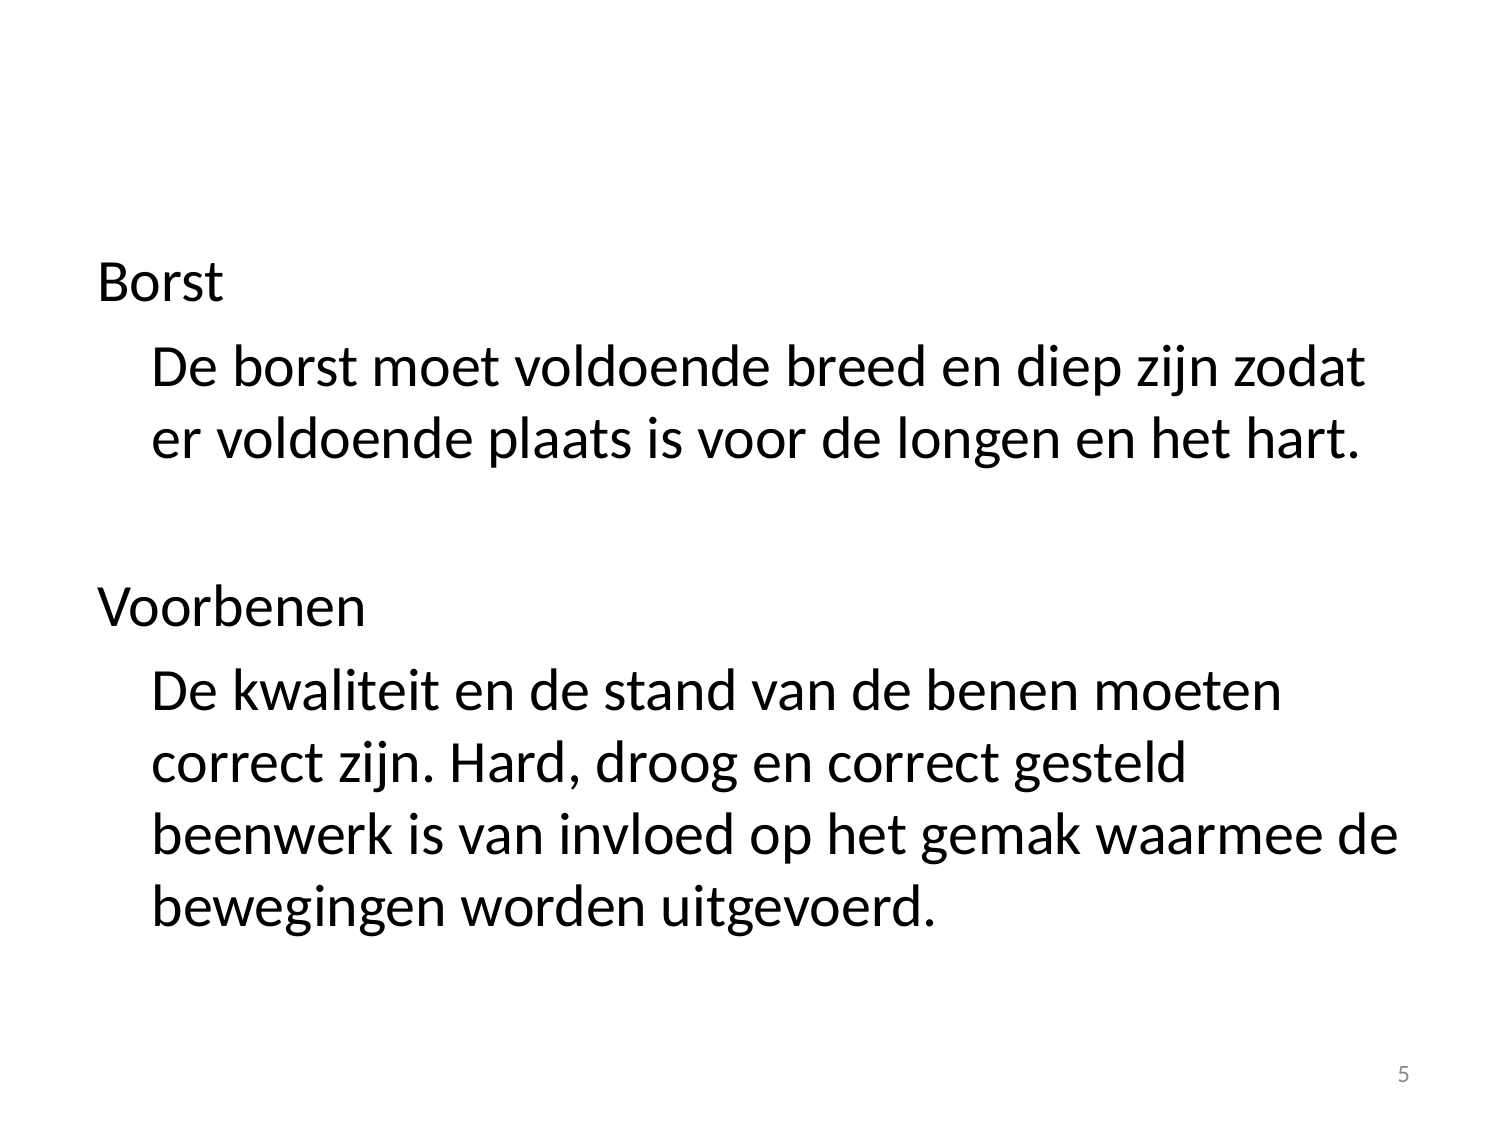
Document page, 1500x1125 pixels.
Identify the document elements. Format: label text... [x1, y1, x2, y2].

list Borst De borst moet voldoende breed en diep zijn zodat er voldoende plaats is voor de longen en het hart. Voorbenen De kwaliteit en de stand van de benen moeten correct zijn. Hard, droog en correct gesteld beenwerk is van invloed op het gemak waarmee de bewegingen worden uitgevoerd. [82, 234, 1432, 955]
slide_number 5 [1074, 1042, 1425, 1103]
